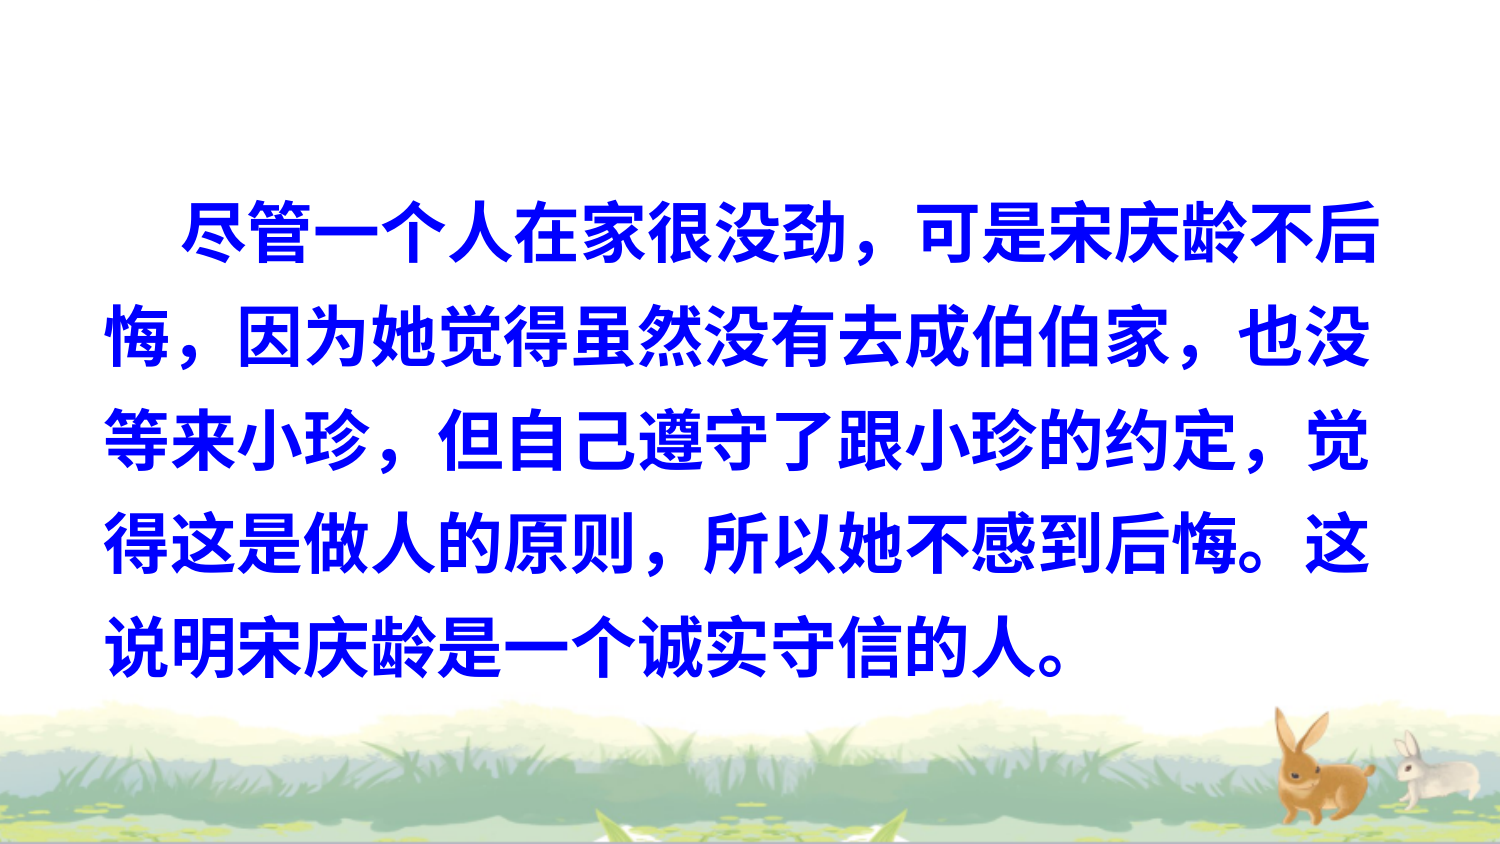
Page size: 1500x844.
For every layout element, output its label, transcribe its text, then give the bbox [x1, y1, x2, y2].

text_box 尽管一个人在家很没劲，可是宋庆龄不后悔，因为她觉得虽然没有去成伯伯家，也没等来小珍，但自己遵守了跟小珍的约定，觉得这是做人的原则，所以她不感到后悔。这说明宋庆龄是一个诚实守信的人。 [88, 159, 1412, 694]
picture [0, 0, 1500, 844]
